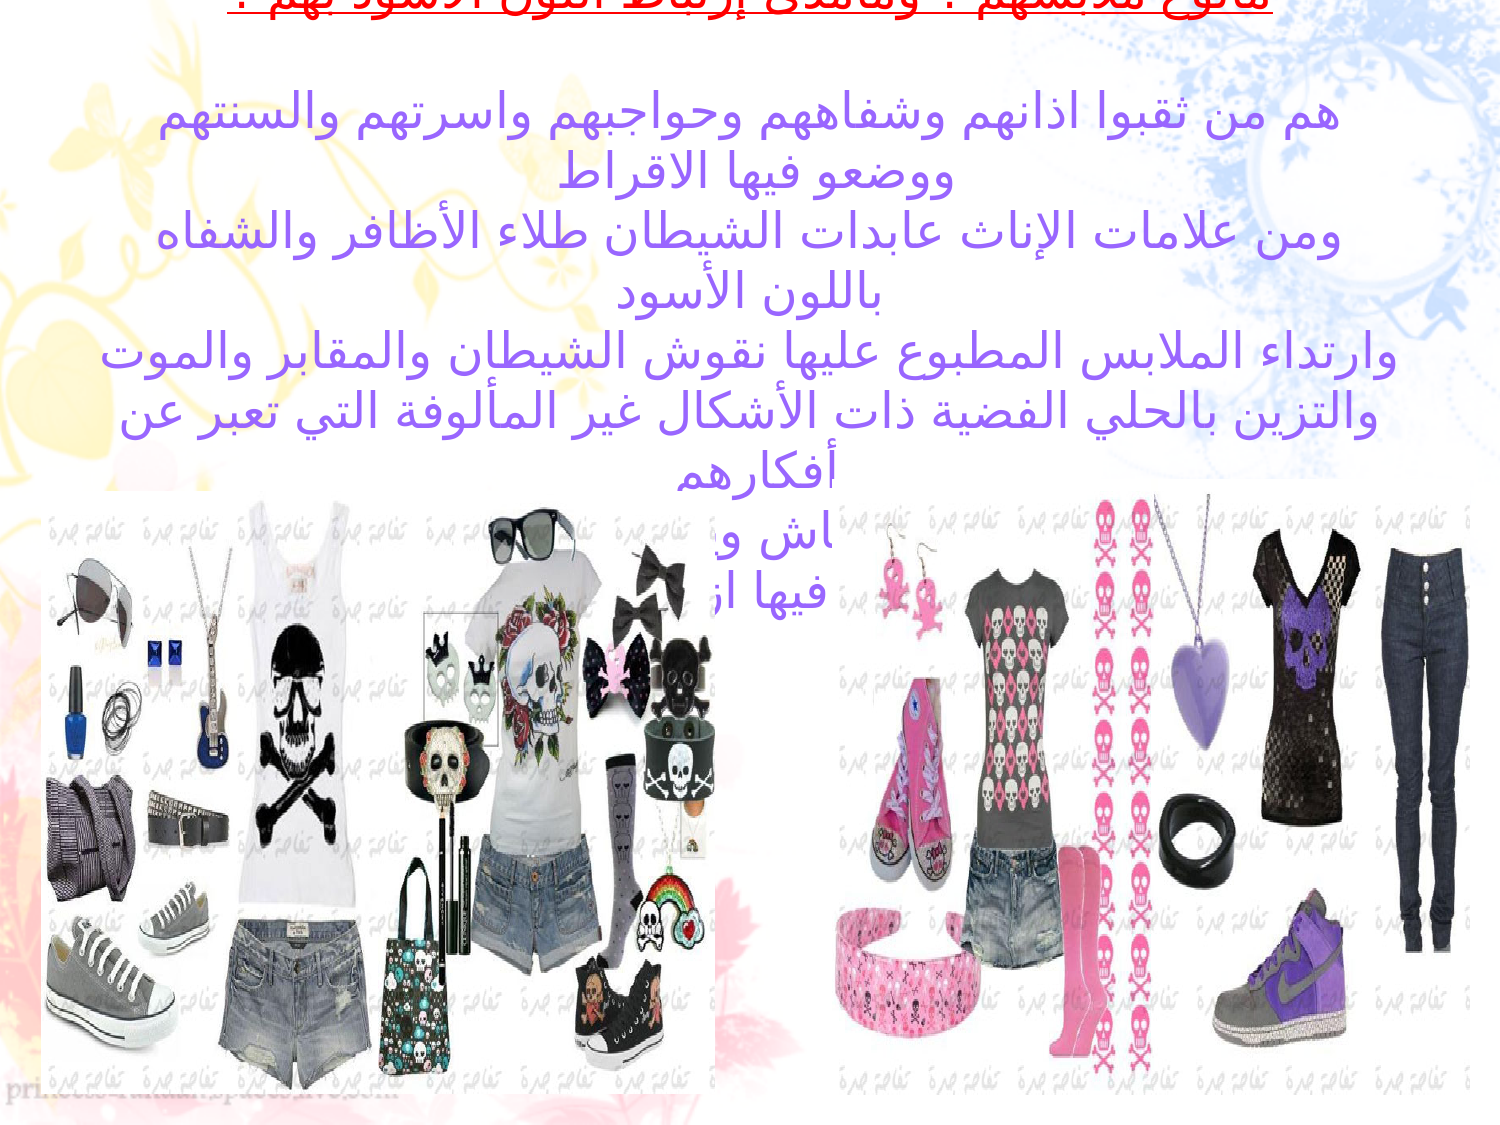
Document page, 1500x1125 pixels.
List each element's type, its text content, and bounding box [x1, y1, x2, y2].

picture [0, 0, 1500, 1125]
title مانوع ملابسهم ؟ ومامدى إرتباط اللون الأسود بهم ؟ هم من ثقبوا اذانهم وشفاههم وحواجبهم واسرتهم والسنتهم ووضعو فيها الاقراط ومن علامات الإناث عابدات الشيطان طلاء الأظافر والشفاه باللون الأسود وارتداء الملابس المطبوع عليها نقوش الشيطان والمقابر والموت والتزين بالحلي الفضية ذات الأشكال غير المألوفة التي تعبر عن أفكارهم مثل الجماجم ورؤوس الكباش ويخزن شرائط كاسيت مسجلاً عليها أغان فيها ازدراء للدين . [74, 44, 1426, 233]
